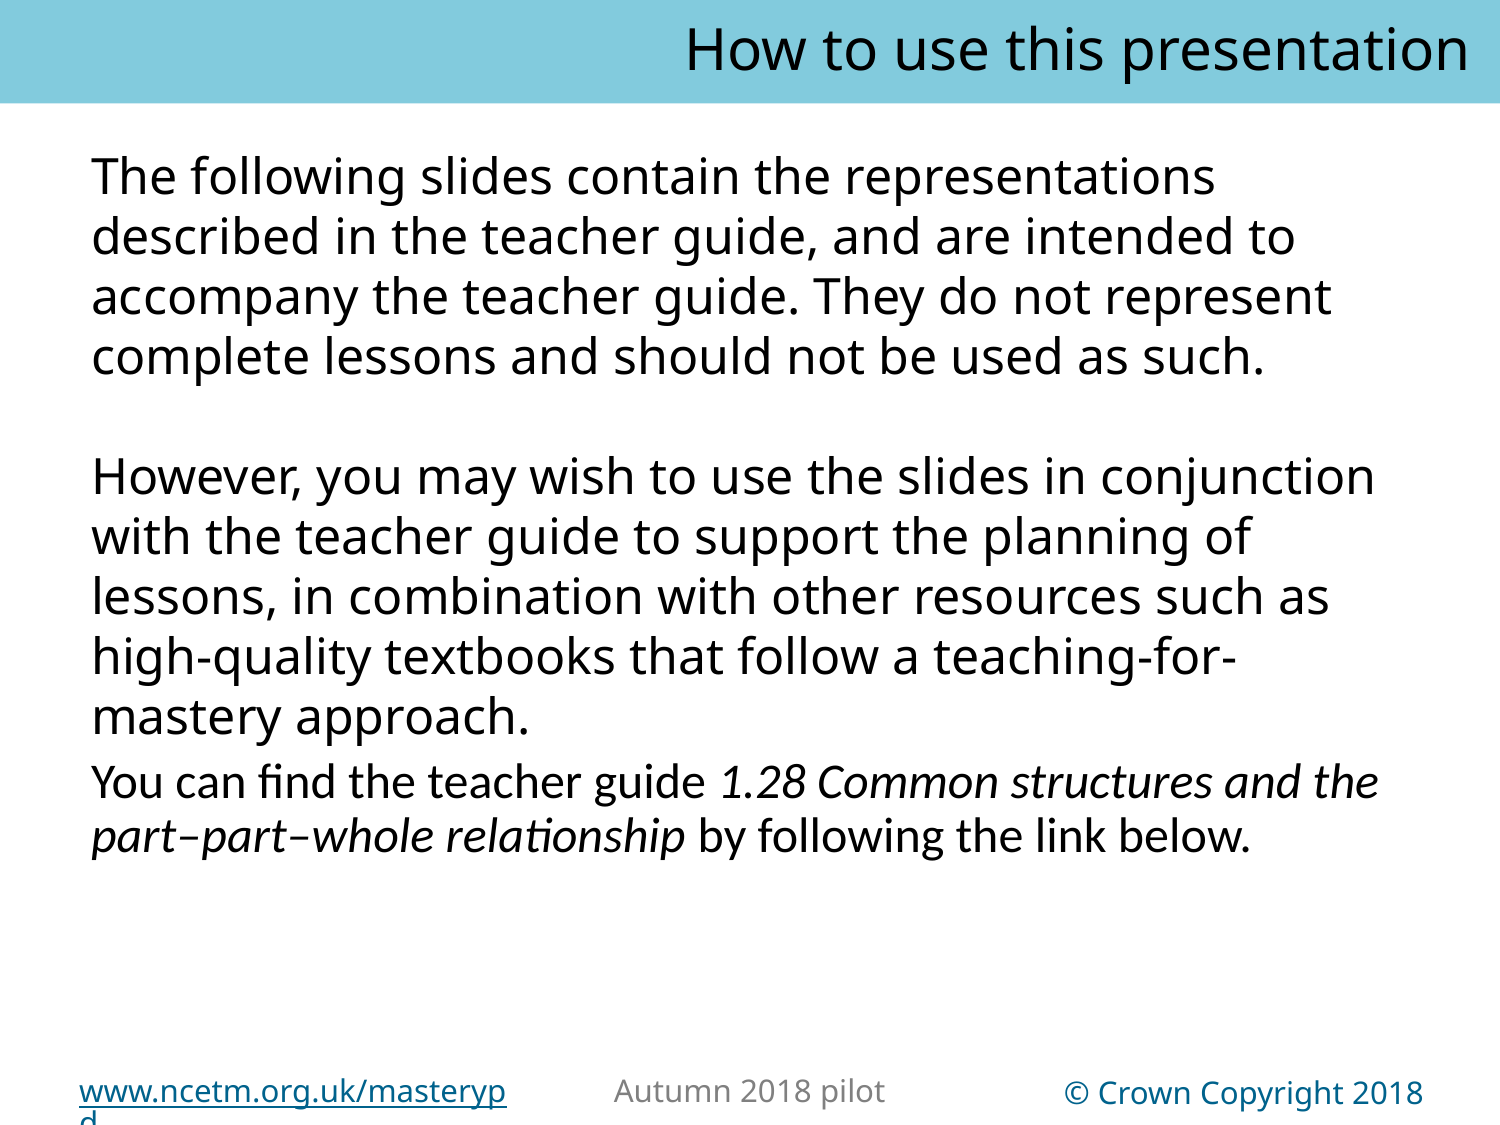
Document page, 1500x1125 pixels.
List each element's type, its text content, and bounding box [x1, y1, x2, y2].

list How to use this presentation [0, 0, 1500, 104]
list You can find the teacher guide 1.28 Common structures and the part–part–whole relationship by following the link below. [76, 747, 1424, 933]
